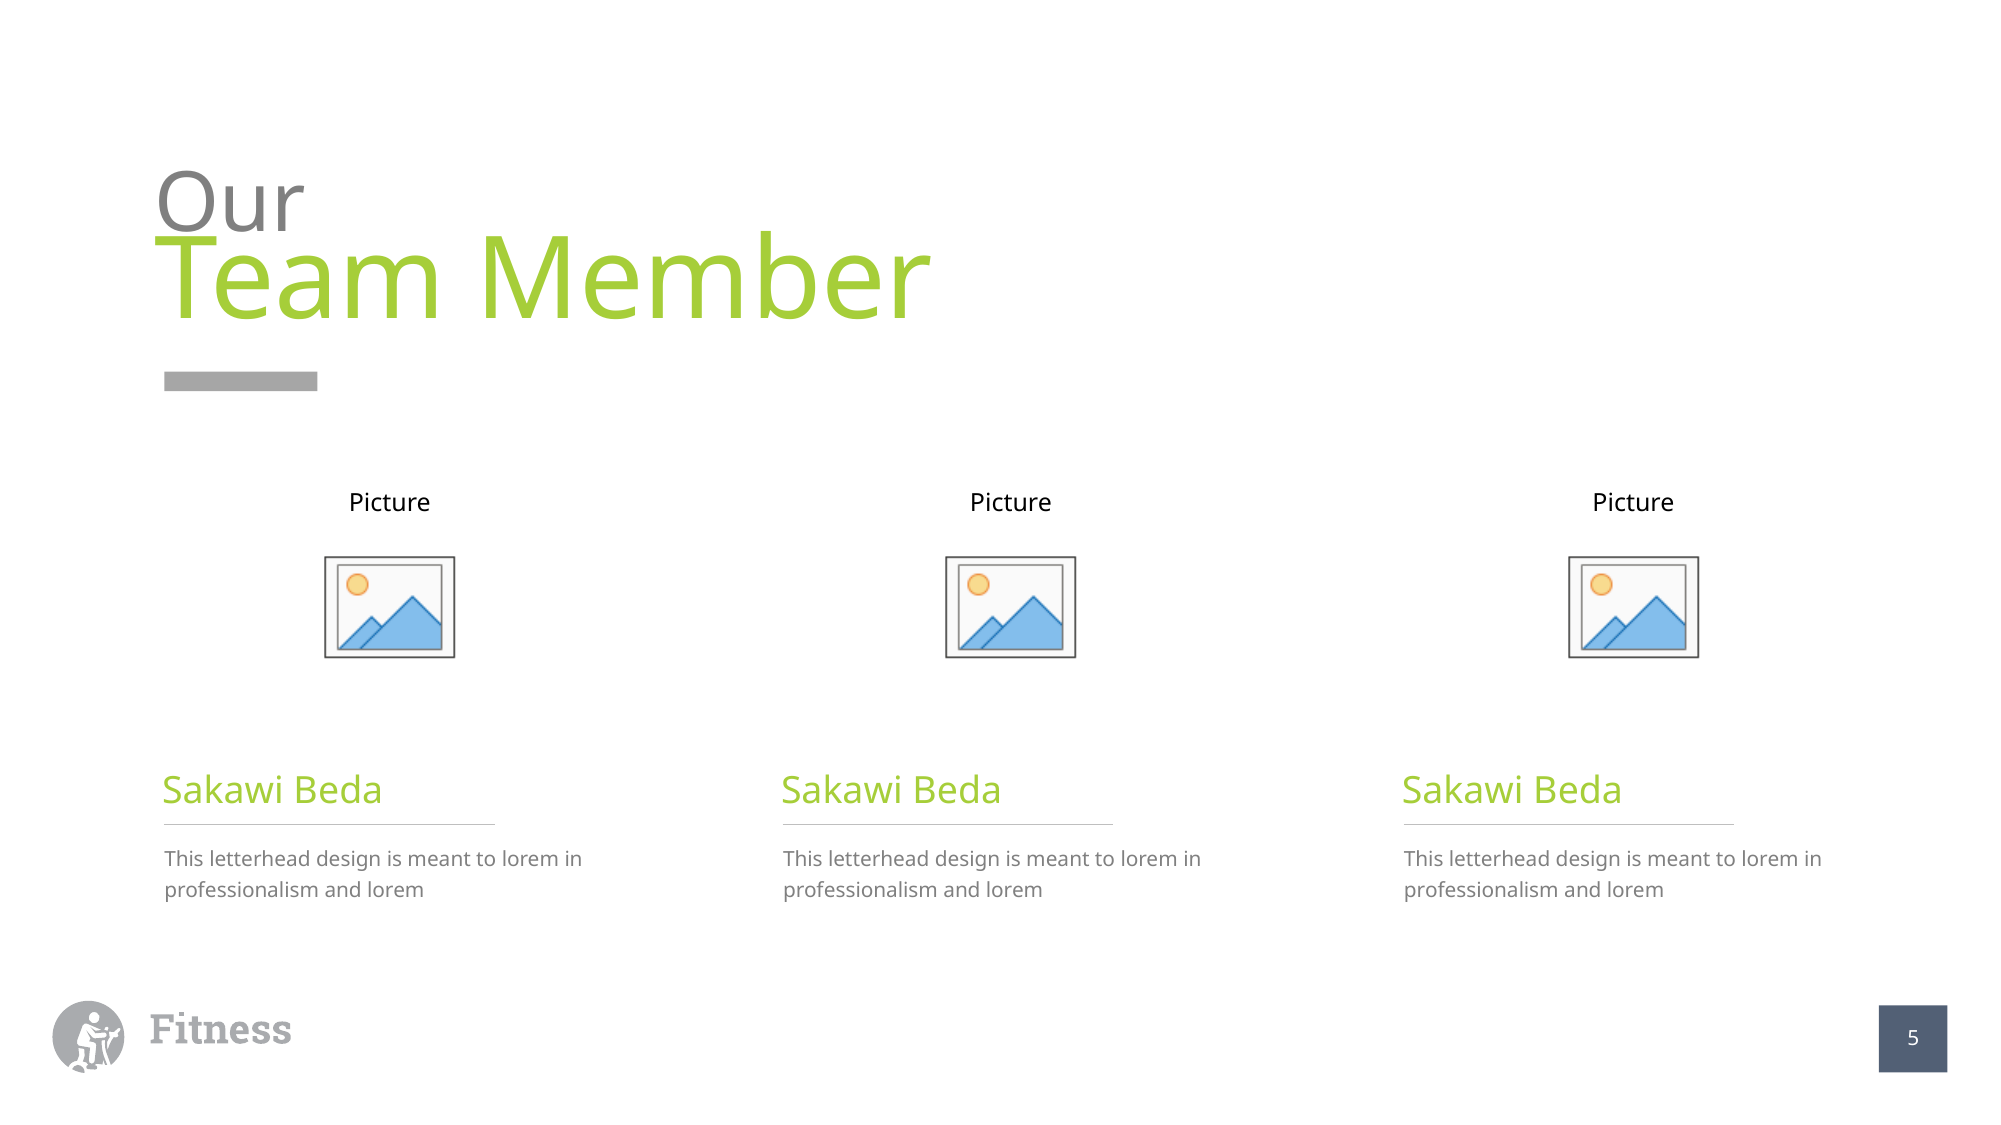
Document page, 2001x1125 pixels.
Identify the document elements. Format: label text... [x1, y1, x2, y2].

picture [784, 479, 1238, 736]
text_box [1386, 761, 1857, 903]
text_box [147, 761, 617, 903]
text_box Our Team Member [139, 94, 1073, 349]
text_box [766, 761, 1236, 903]
picture [1406, 479, 1861, 736]
text_box [163, 371, 318, 392]
picture [163, 479, 617, 736]
